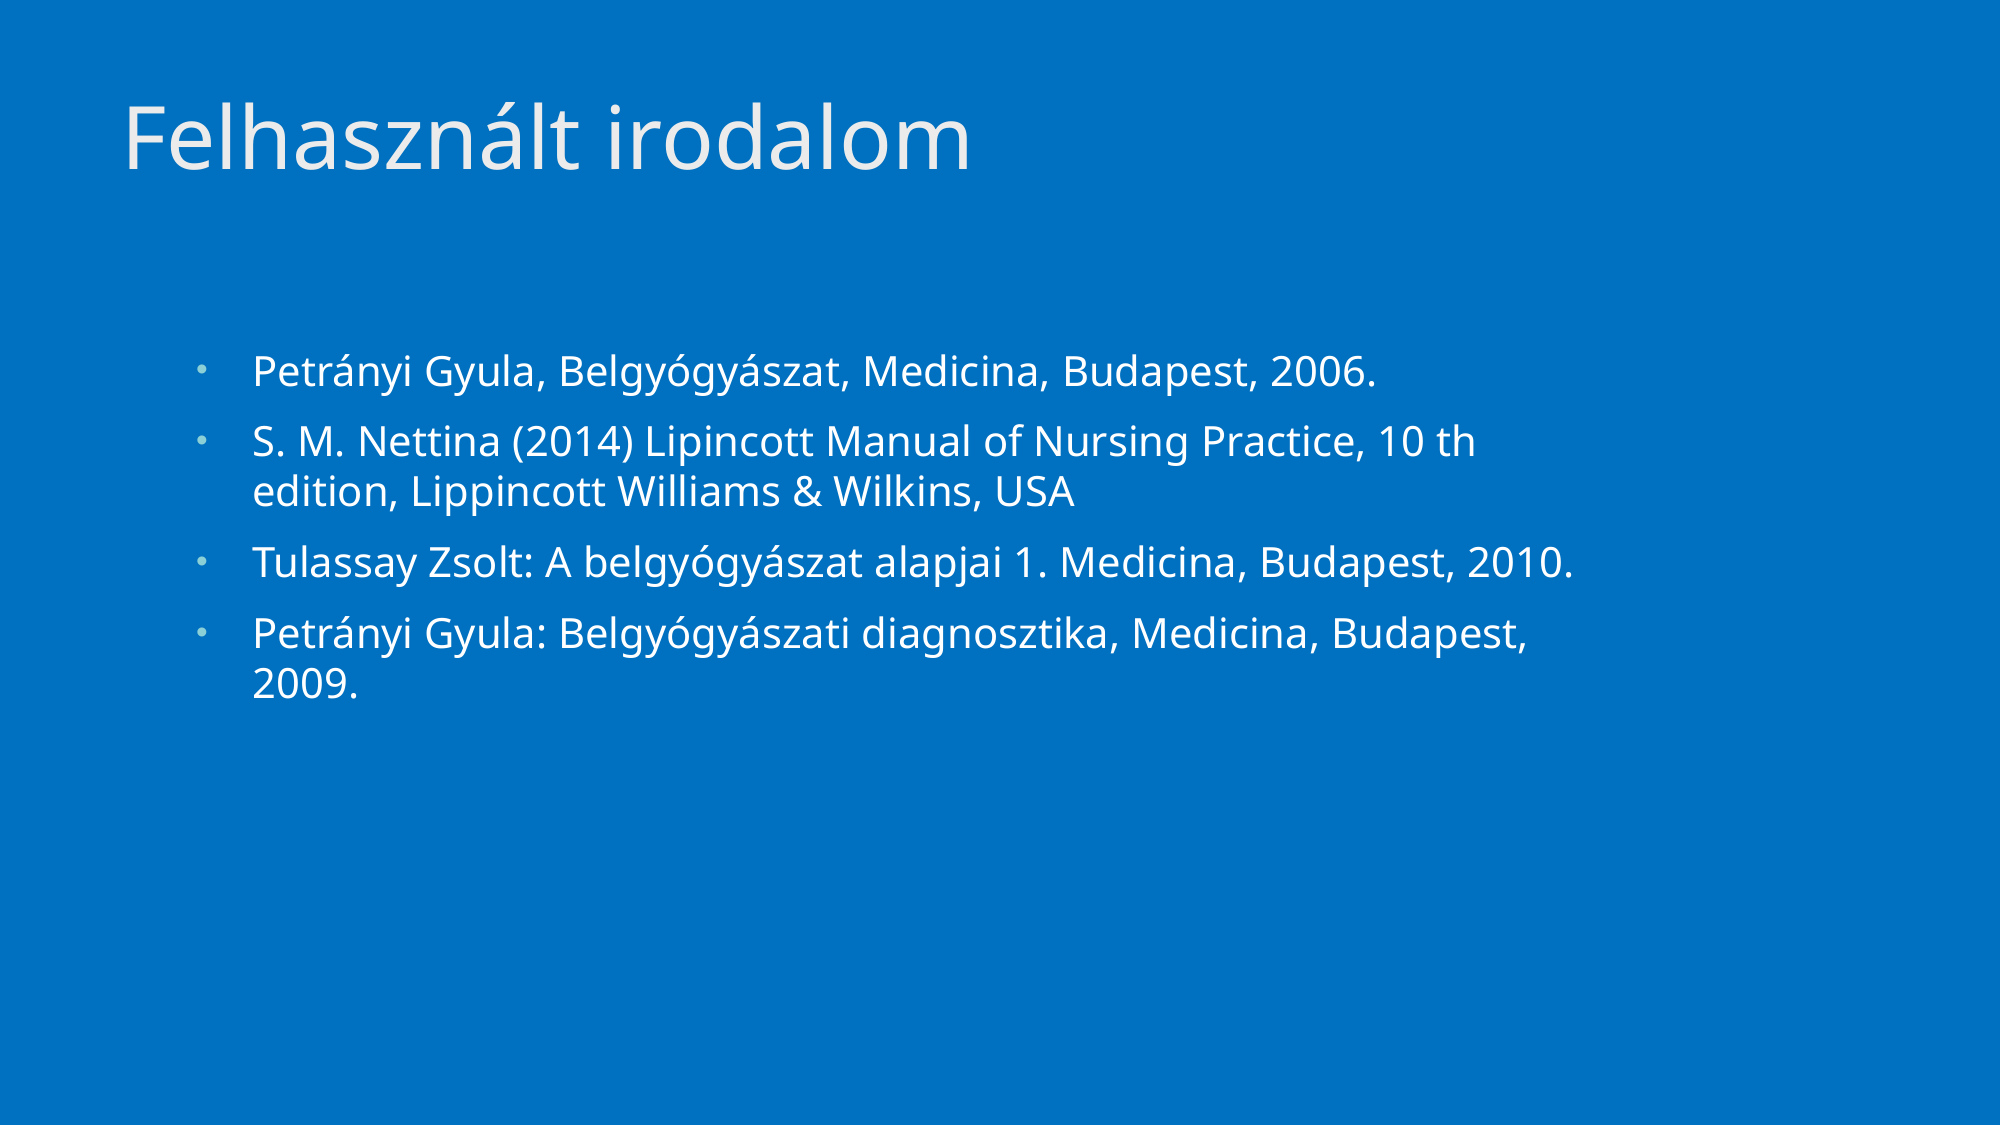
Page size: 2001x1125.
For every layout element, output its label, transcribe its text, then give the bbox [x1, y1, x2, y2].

title Felhasznált irodalom [106, 74, 1649, 304]
list Petrányi Gyula, Belgyógyászat, Medicina, Budapest, 2006. S. M. Nettina (2014) Lipincott Manual of Nursing Practice, 10 th edition, Lippincott Williams & Wilkins, USA Tulassay Zsolt: A belgyógyászat alapjai 1. Medicina, Budapest, 2010. Petrányi Gyula: Belgyógyászati diagnosztika, Medicina, Budapest, 2009. [181, 336, 1649, 1025]
